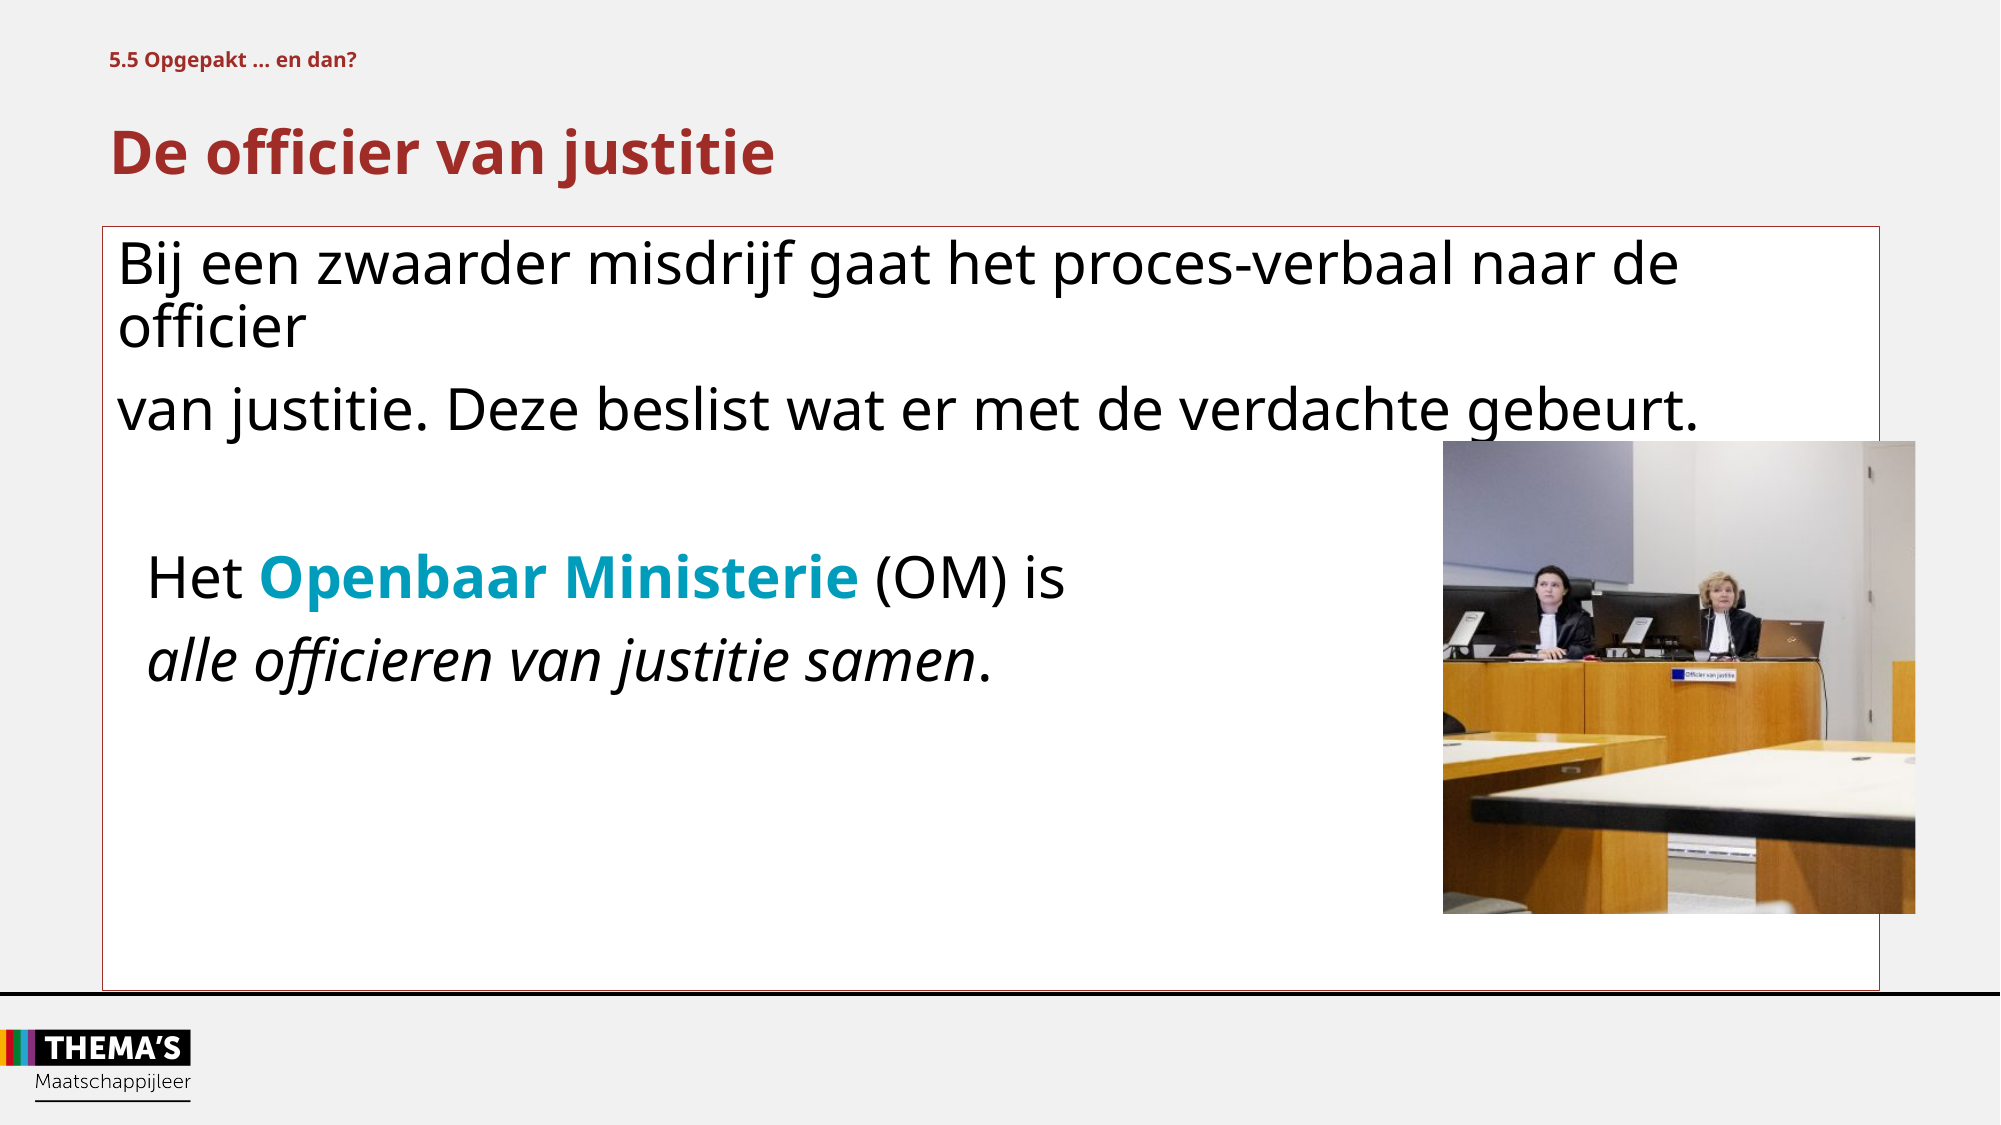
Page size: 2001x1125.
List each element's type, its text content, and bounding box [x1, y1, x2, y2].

list 5.5 Opgepakt ... en dan? [94, 33, 941, 88]
list De officier van justitie [94, 114, 1879, 205]
picture [0, 993, 203, 1125]
picture [1443, 440, 1916, 914]
list Bij een zwaarder misdrijf gaat het proces-verbaal naar de officier van justitie. Deze beslist wat er met de verdachte gebeurt. Het Openbaar Ministerie (OM) is alle officieren van justitie samen. [102, 226, 1880, 991]
